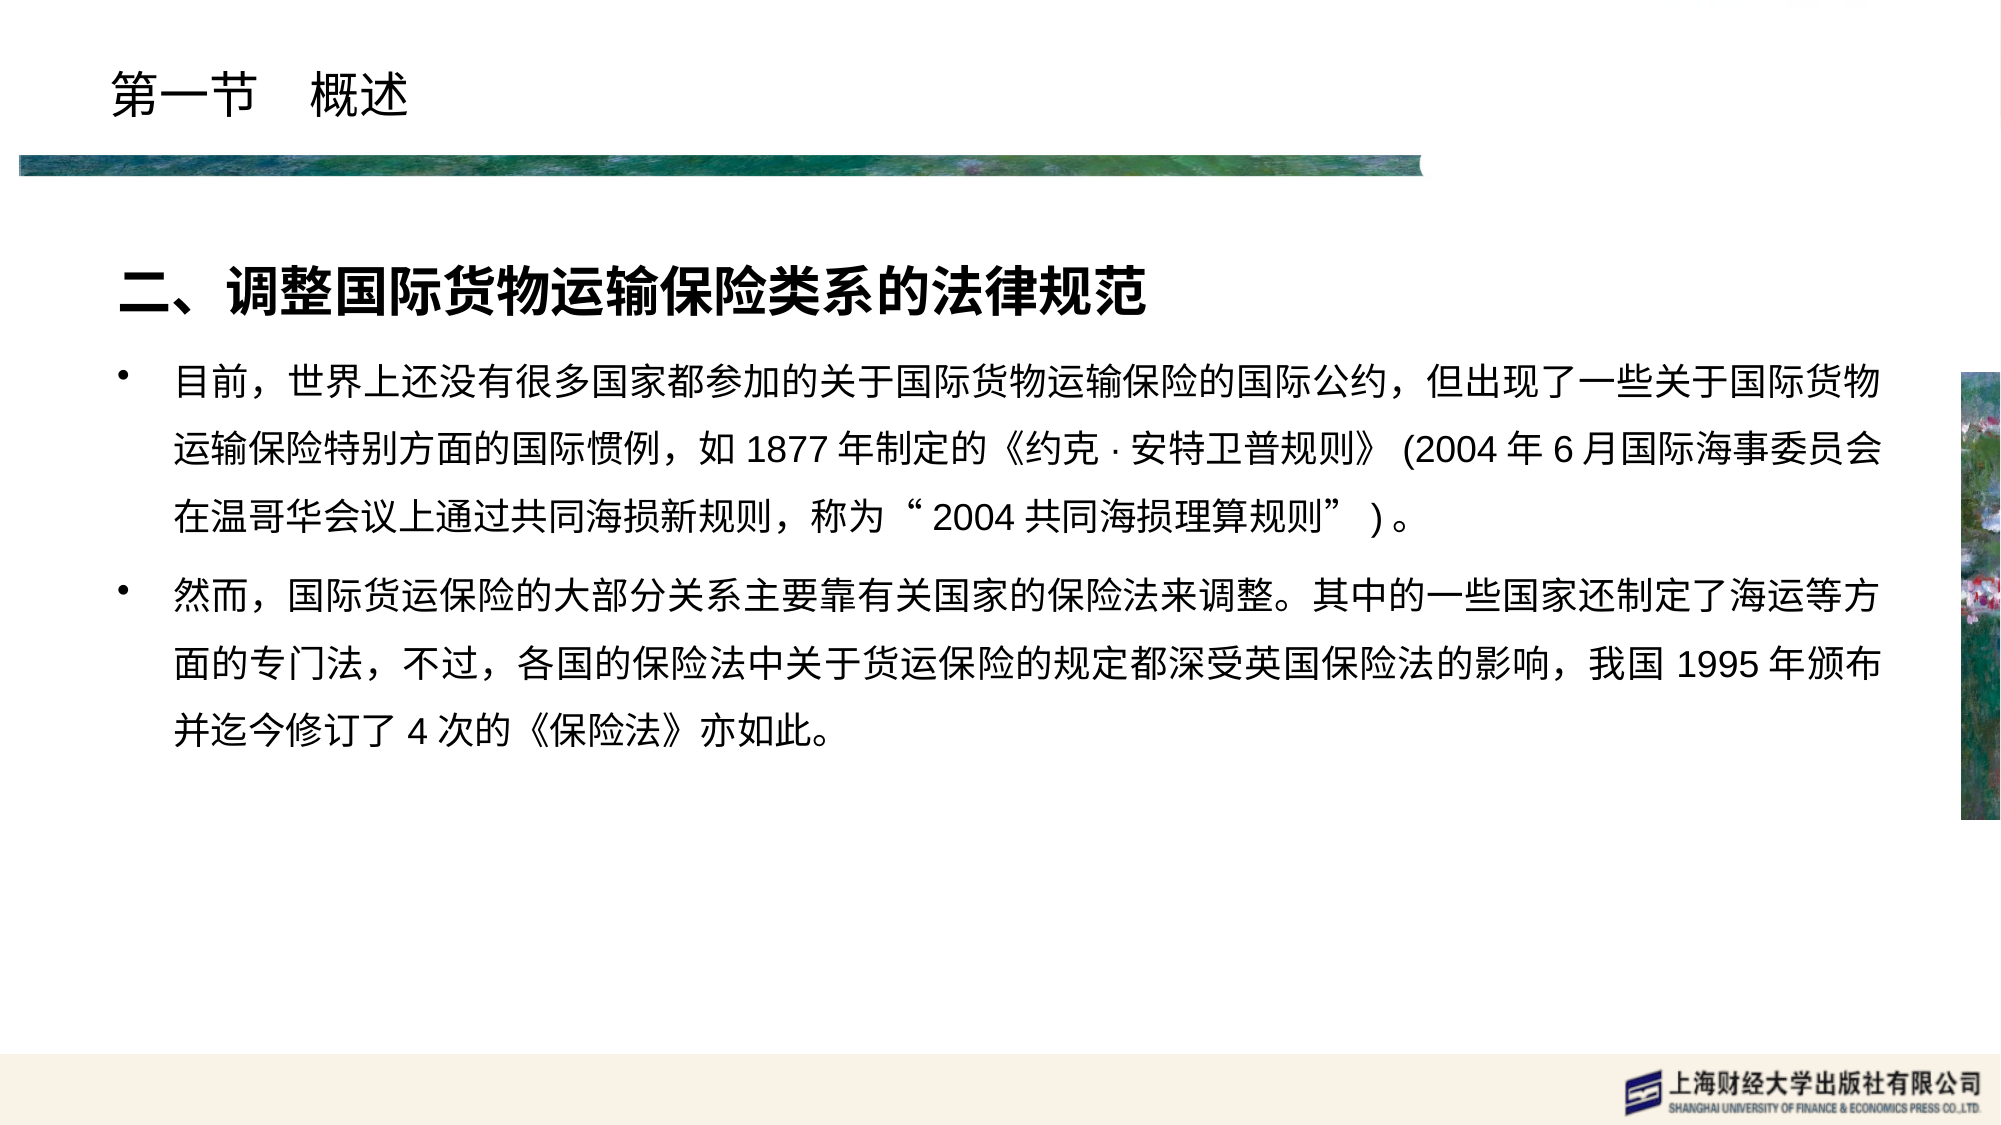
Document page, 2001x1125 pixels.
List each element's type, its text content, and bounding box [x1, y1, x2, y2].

title 第一节 概述 [94, 42, 1451, 146]
picture [0, 0, 2001, 1125]
list 二、调整国际货物运输保险类系的法律规范 目前，世界上还没有很多国家都参加的关于国际货物运输保险的国际公约，但出现了一些关于国际货物运输保险特别方面的国际惯例，如1877年制定的《约克·安特卫普规则》(2004年6月国际海事委员会在温哥华会议上通过共同海损新规则，称为“2004共同海损理算规则”)。 然而，国际货运保险的大部分关系主要靠有关国家的保险法来调整。其中的一些国家还制定了海运等方面的专门法，不过，各国的保险法中关于货运保险的规定都深受英国保险法的影响，我国1995年颁布并迄今修订了4次的《保险法》亦如此。 [102, 233, 1898, 1032]
